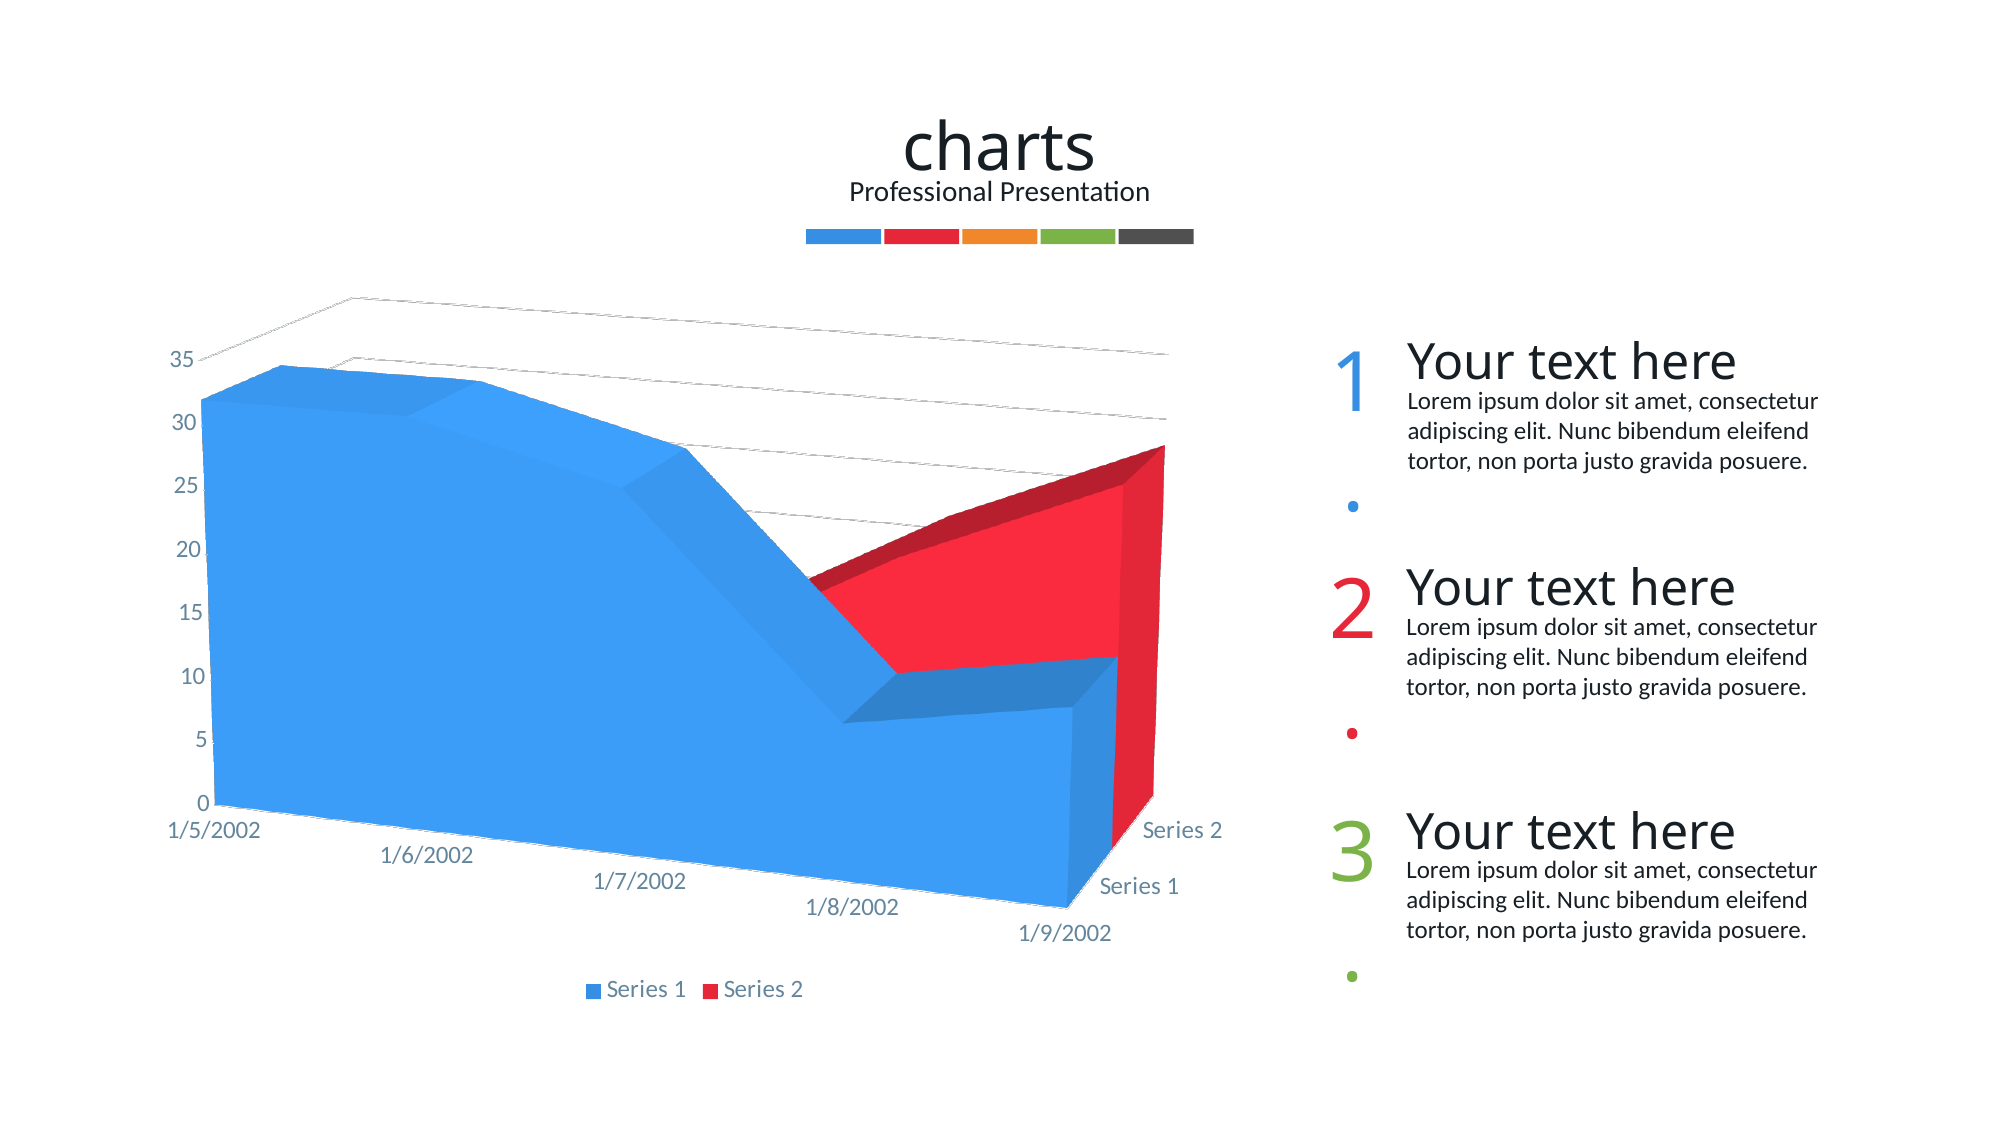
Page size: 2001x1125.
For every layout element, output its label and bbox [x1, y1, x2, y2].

chart [102, 283, 1288, 1011]
text_box [1314, 321, 1868, 483]
text_box [1313, 547, 1867, 710]
text_box [0, 96, 2000, 245]
text_box [1313, 790, 1867, 953]
